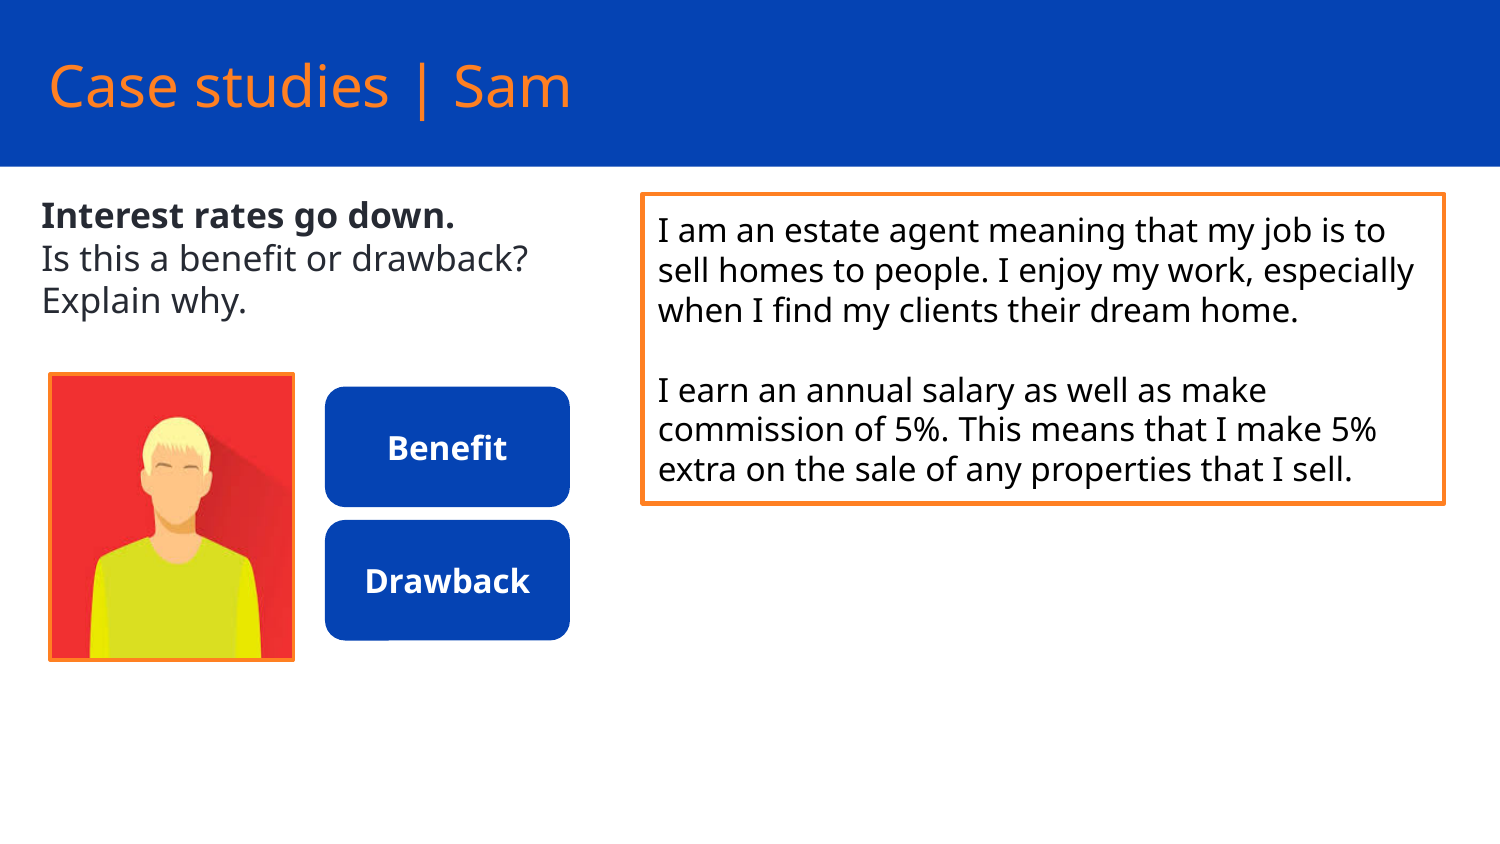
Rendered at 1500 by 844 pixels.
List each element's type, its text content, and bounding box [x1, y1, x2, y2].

text_box Interest rates go down. Is this a benefit or drawback? Explain why. [26, 178, 1456, 337]
picture [51, 375, 292, 659]
text_box Benefit [324, 386, 570, 508]
text_box Drawback [324, 519, 570, 641]
text_box Case studies | Sam [34, 41, 1346, 127]
text_box I am an estate agent meaning that my job is to sell homes to people. I enjoy my work, especially when I find my clients their dream home. I earn an annual salary as well as make commission of 5%. This means that I make 5% extra on the sale of any properties that I sell. [642, 337, 1445, 504]
